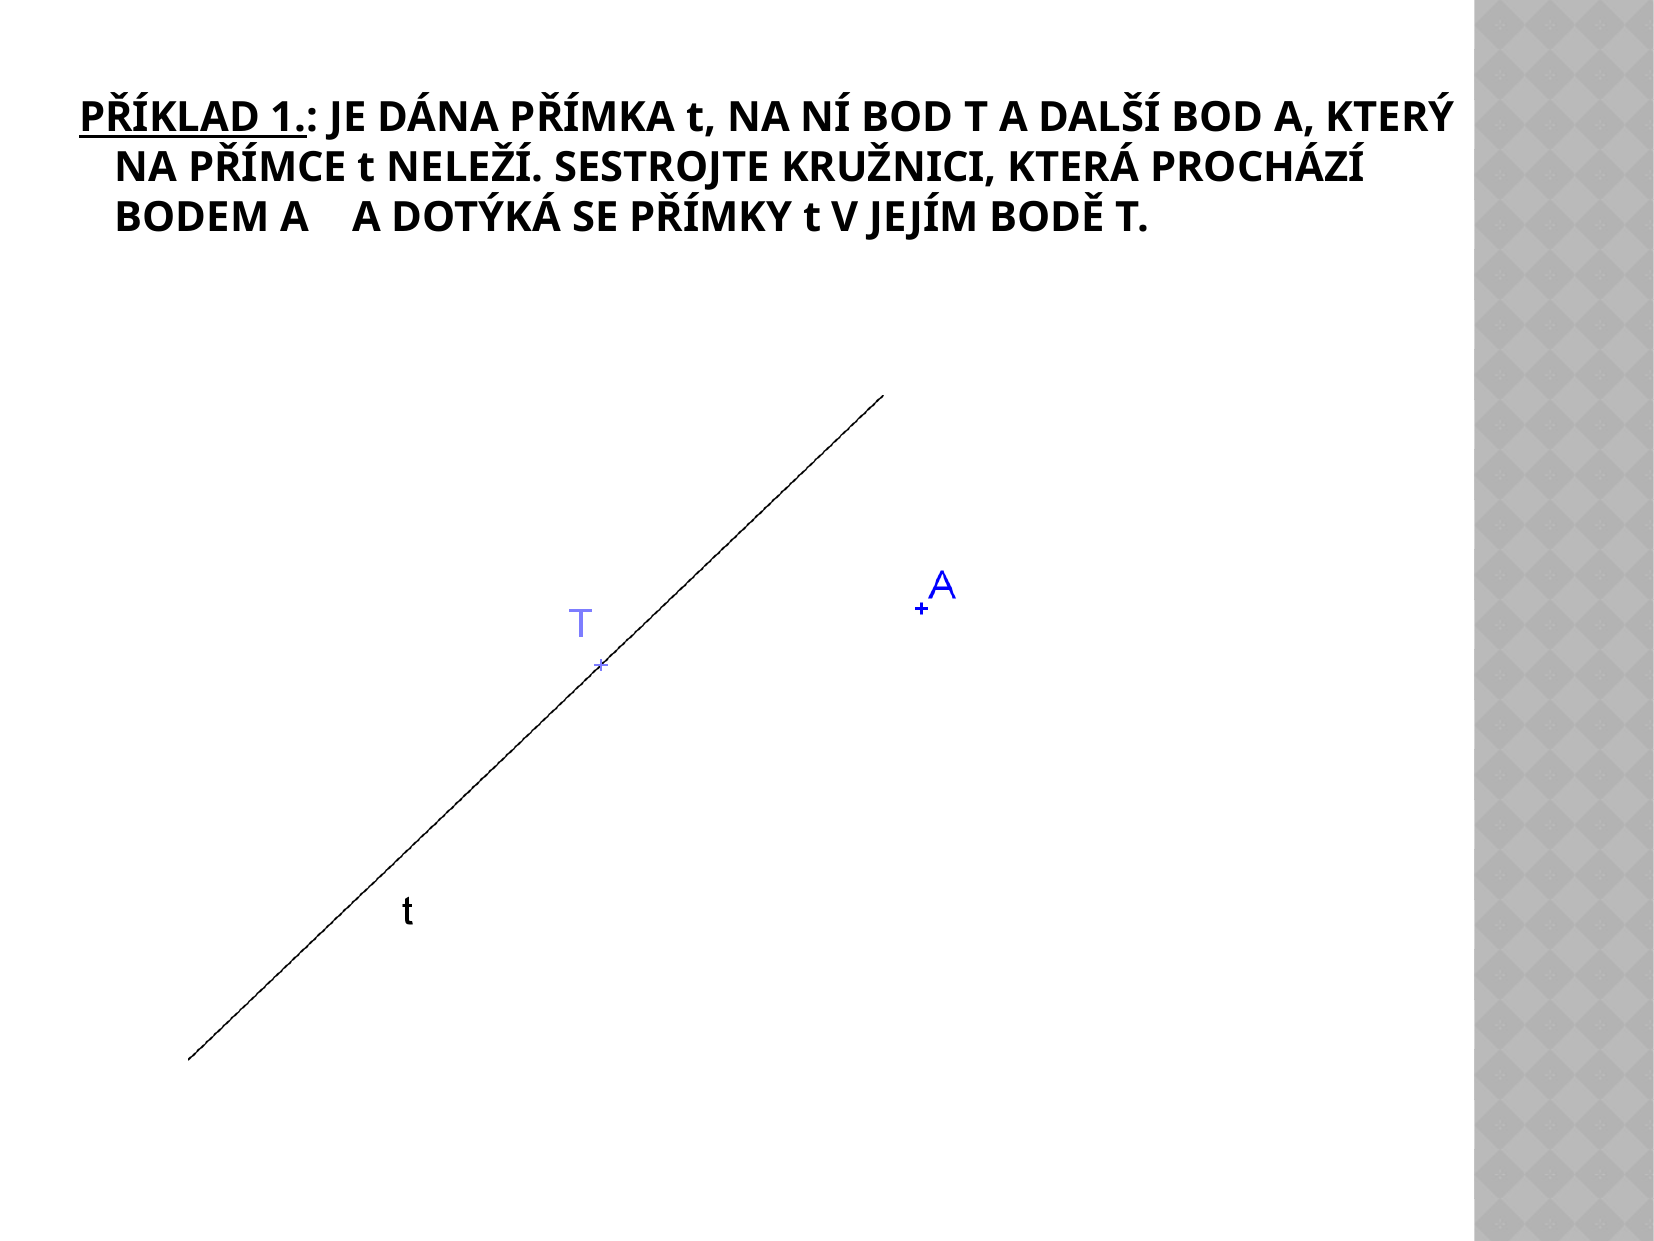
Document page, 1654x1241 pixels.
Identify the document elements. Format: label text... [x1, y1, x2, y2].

title Příklad 1.: Je dána přímka t, na ní bod T a další bod A, který na přímce t neleží. Sestrojte kružnici, která prochází bodem A a dotýká se přímky t v jejím bodě T. [70, 32, 1483, 241]
picture [188, 395, 1314, 1132]
